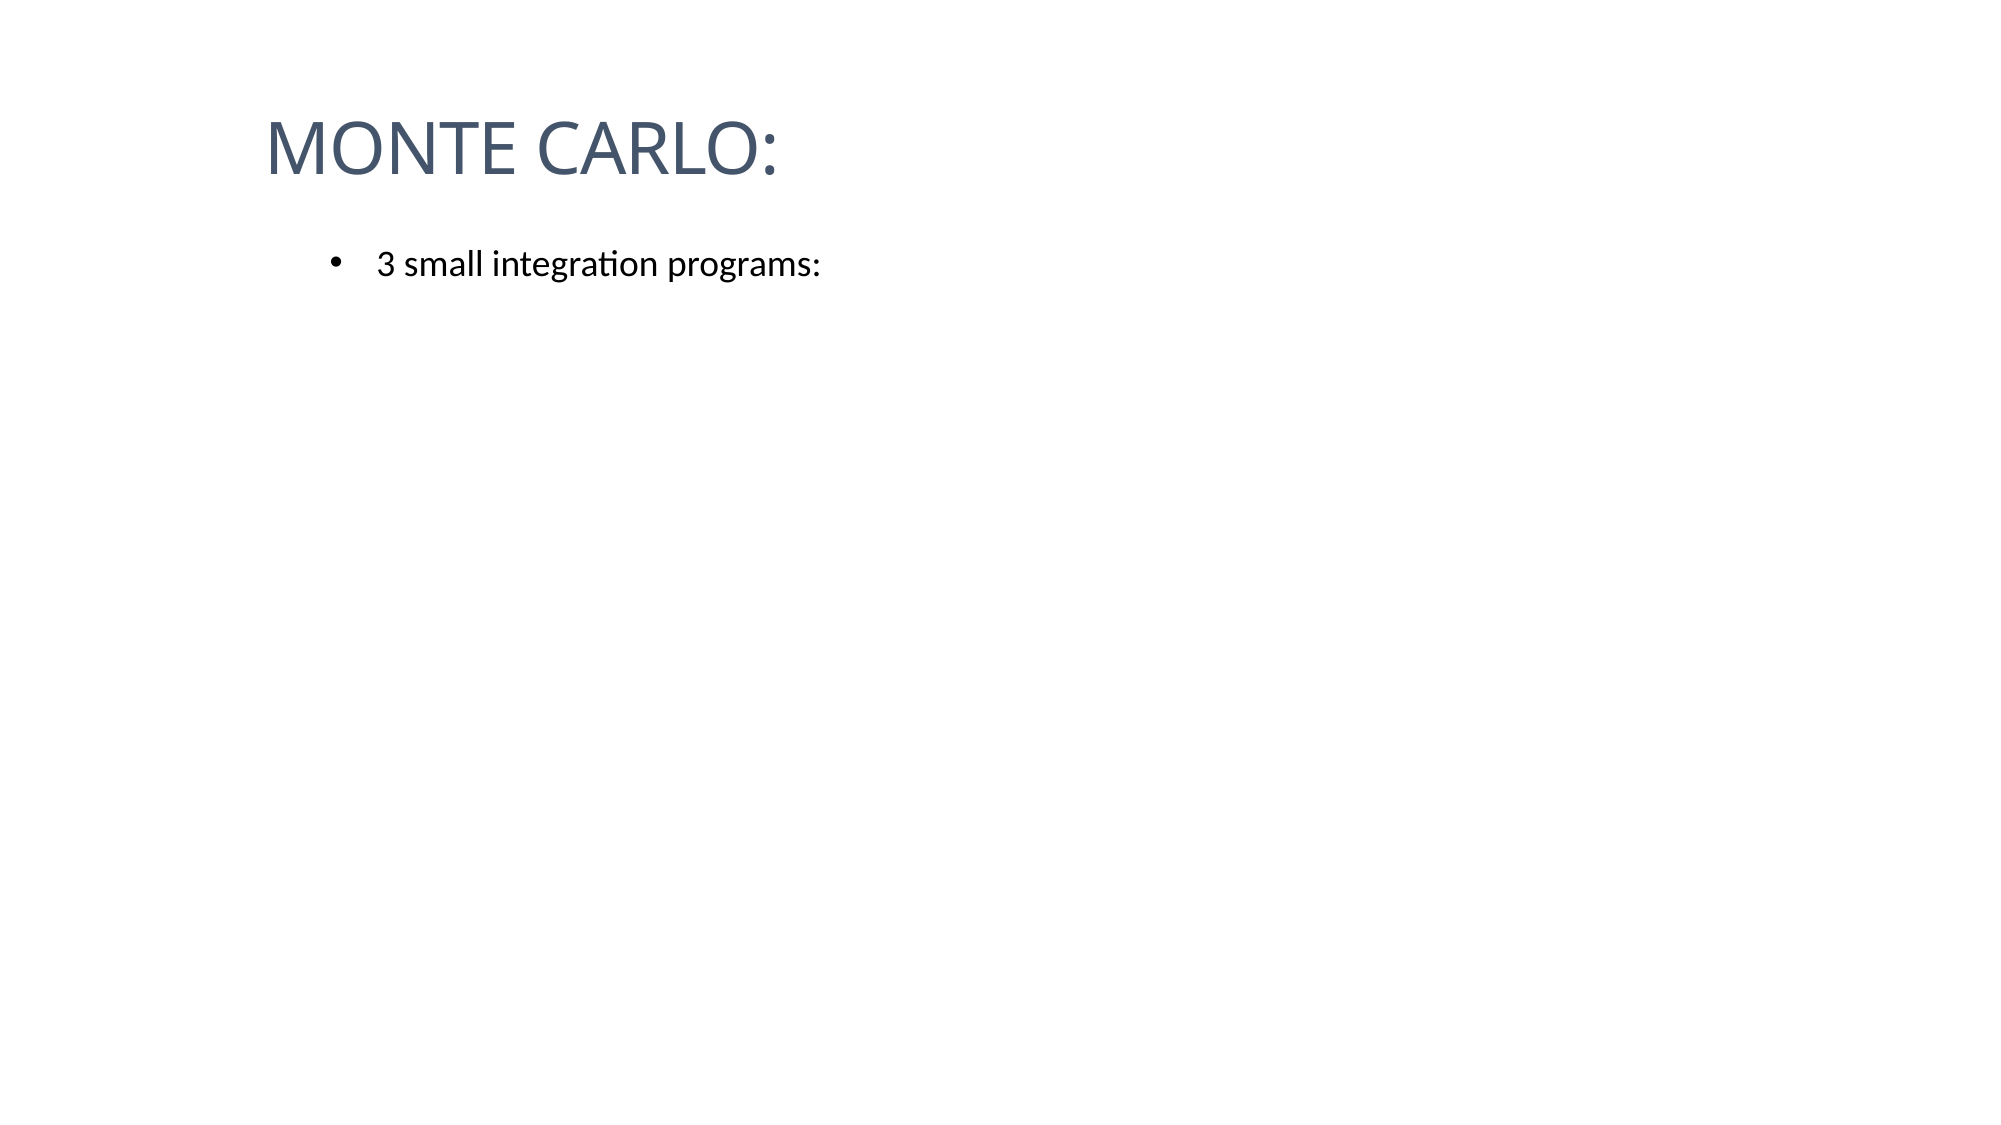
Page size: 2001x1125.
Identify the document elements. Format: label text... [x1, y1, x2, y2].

text_box 3 small integration programs: [314, 231, 1650, 404]
text_box Monte Carlo: [249, 5, 1721, 197]
